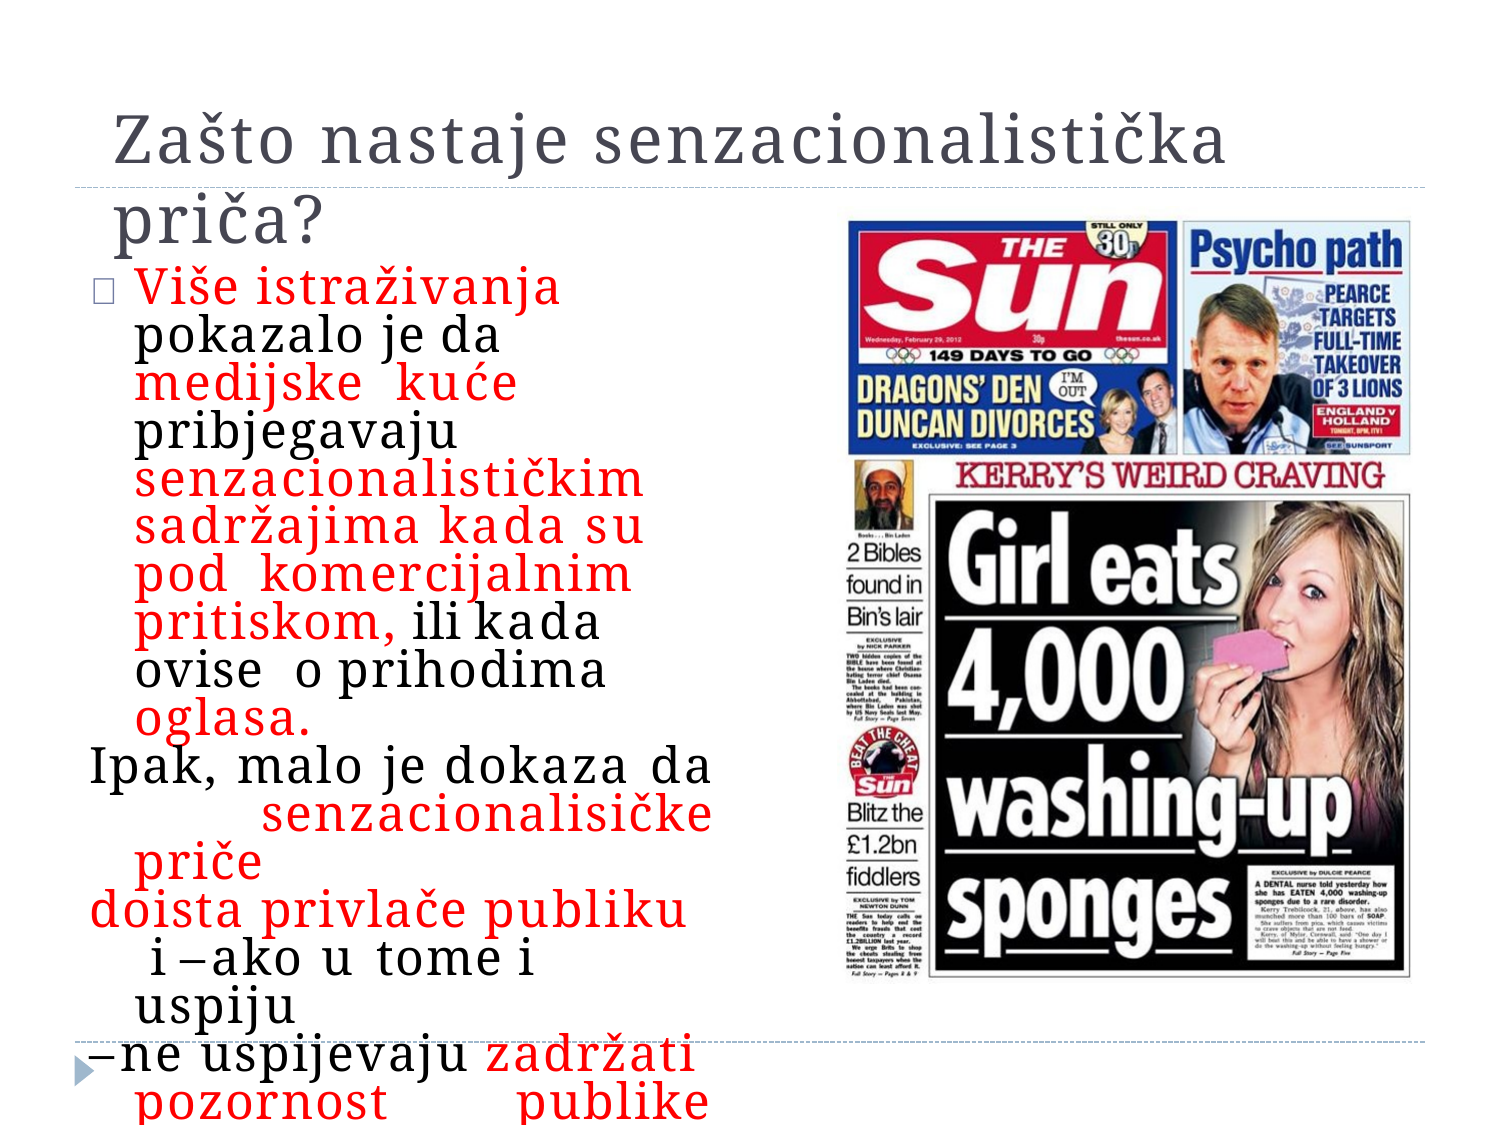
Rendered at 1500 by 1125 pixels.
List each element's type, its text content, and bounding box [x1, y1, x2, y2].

title Zašto nastaje senzacionalistička priča? [111, 94, 1389, 285]
text_box [74, 1055, 87, 1087]
text_box  Više istraživanja pokazalo je da medijske kuće pribjegavaju senzacionalističkim sadržajima kada su pod komercijalnim pritiskom, ili kada ovise o prihodima oglasa. Ipak, malo je dokaza da senzacionalisičke priče doista privlače publiku i – ako u tome i uspiju – ne uspijevaju zadržati pozornost publike duže vrijeme. [87, 251, 722, 1125]
picture [836, 206, 1413, 984]
